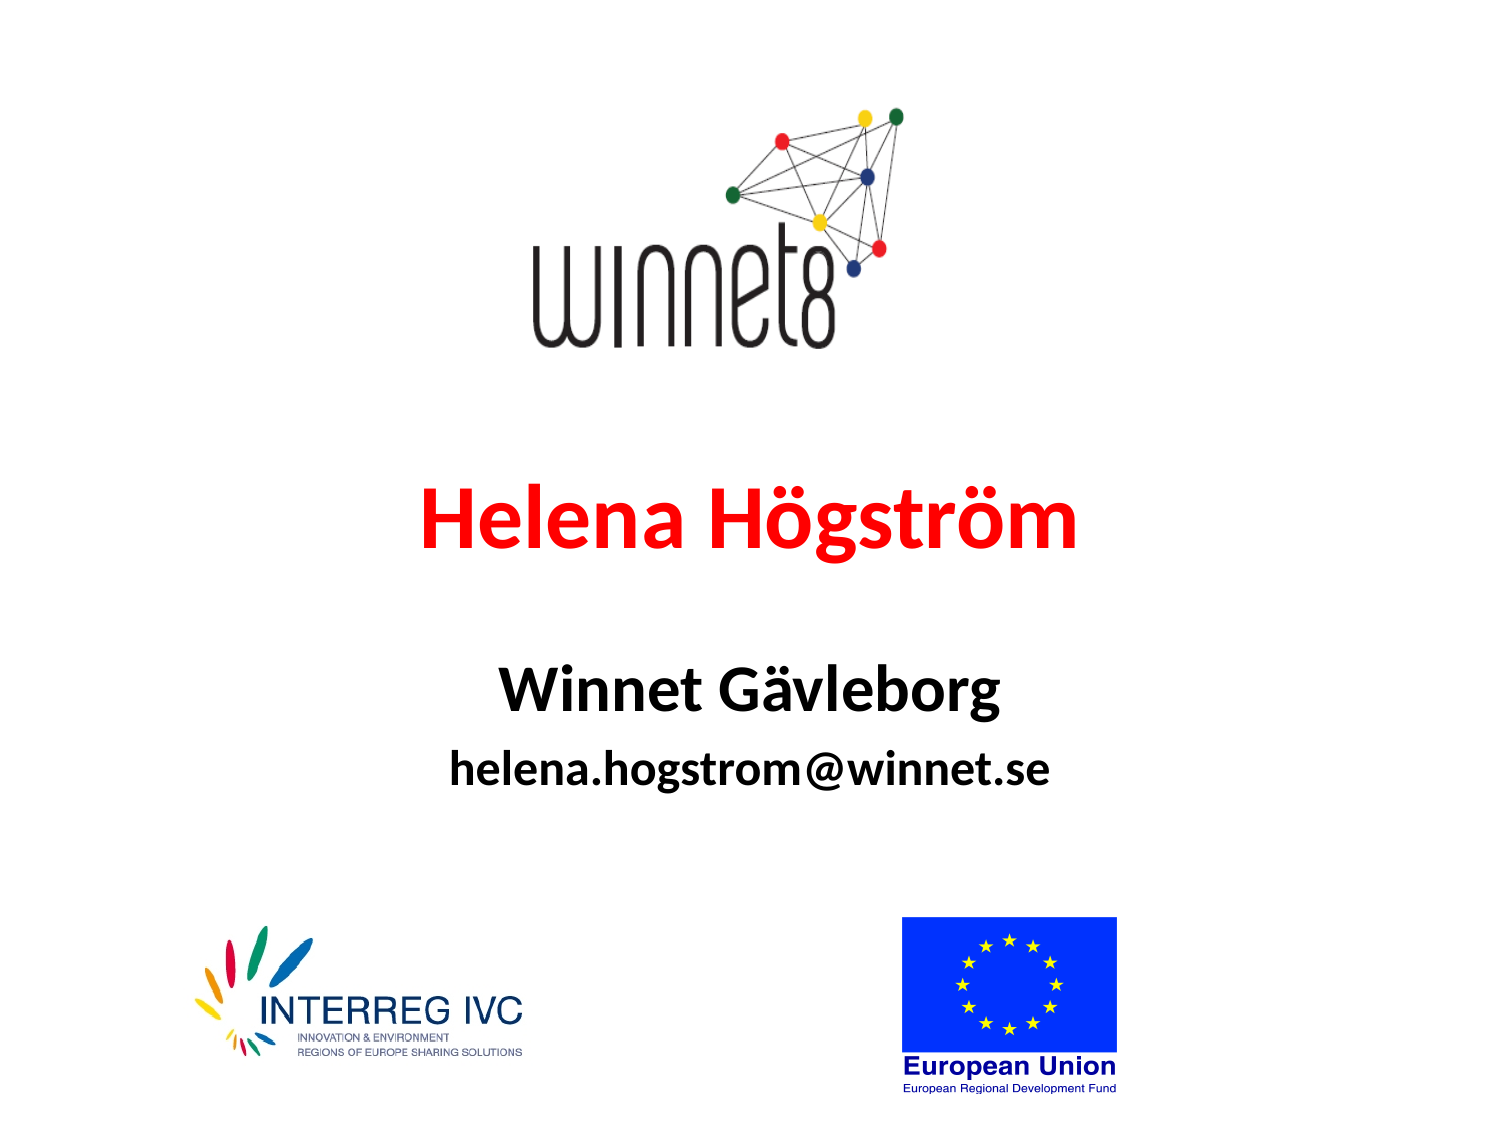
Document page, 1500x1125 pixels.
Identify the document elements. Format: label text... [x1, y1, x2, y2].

title Helena Högström [112, 432, 1388, 591]
subtitle Winnet Gävleborg helena.hogstrom@winnet.se [225, 637, 1275, 882]
picture [182, 917, 533, 1066]
picture [901, 917, 1117, 1094]
picture [489, 66, 924, 382]
